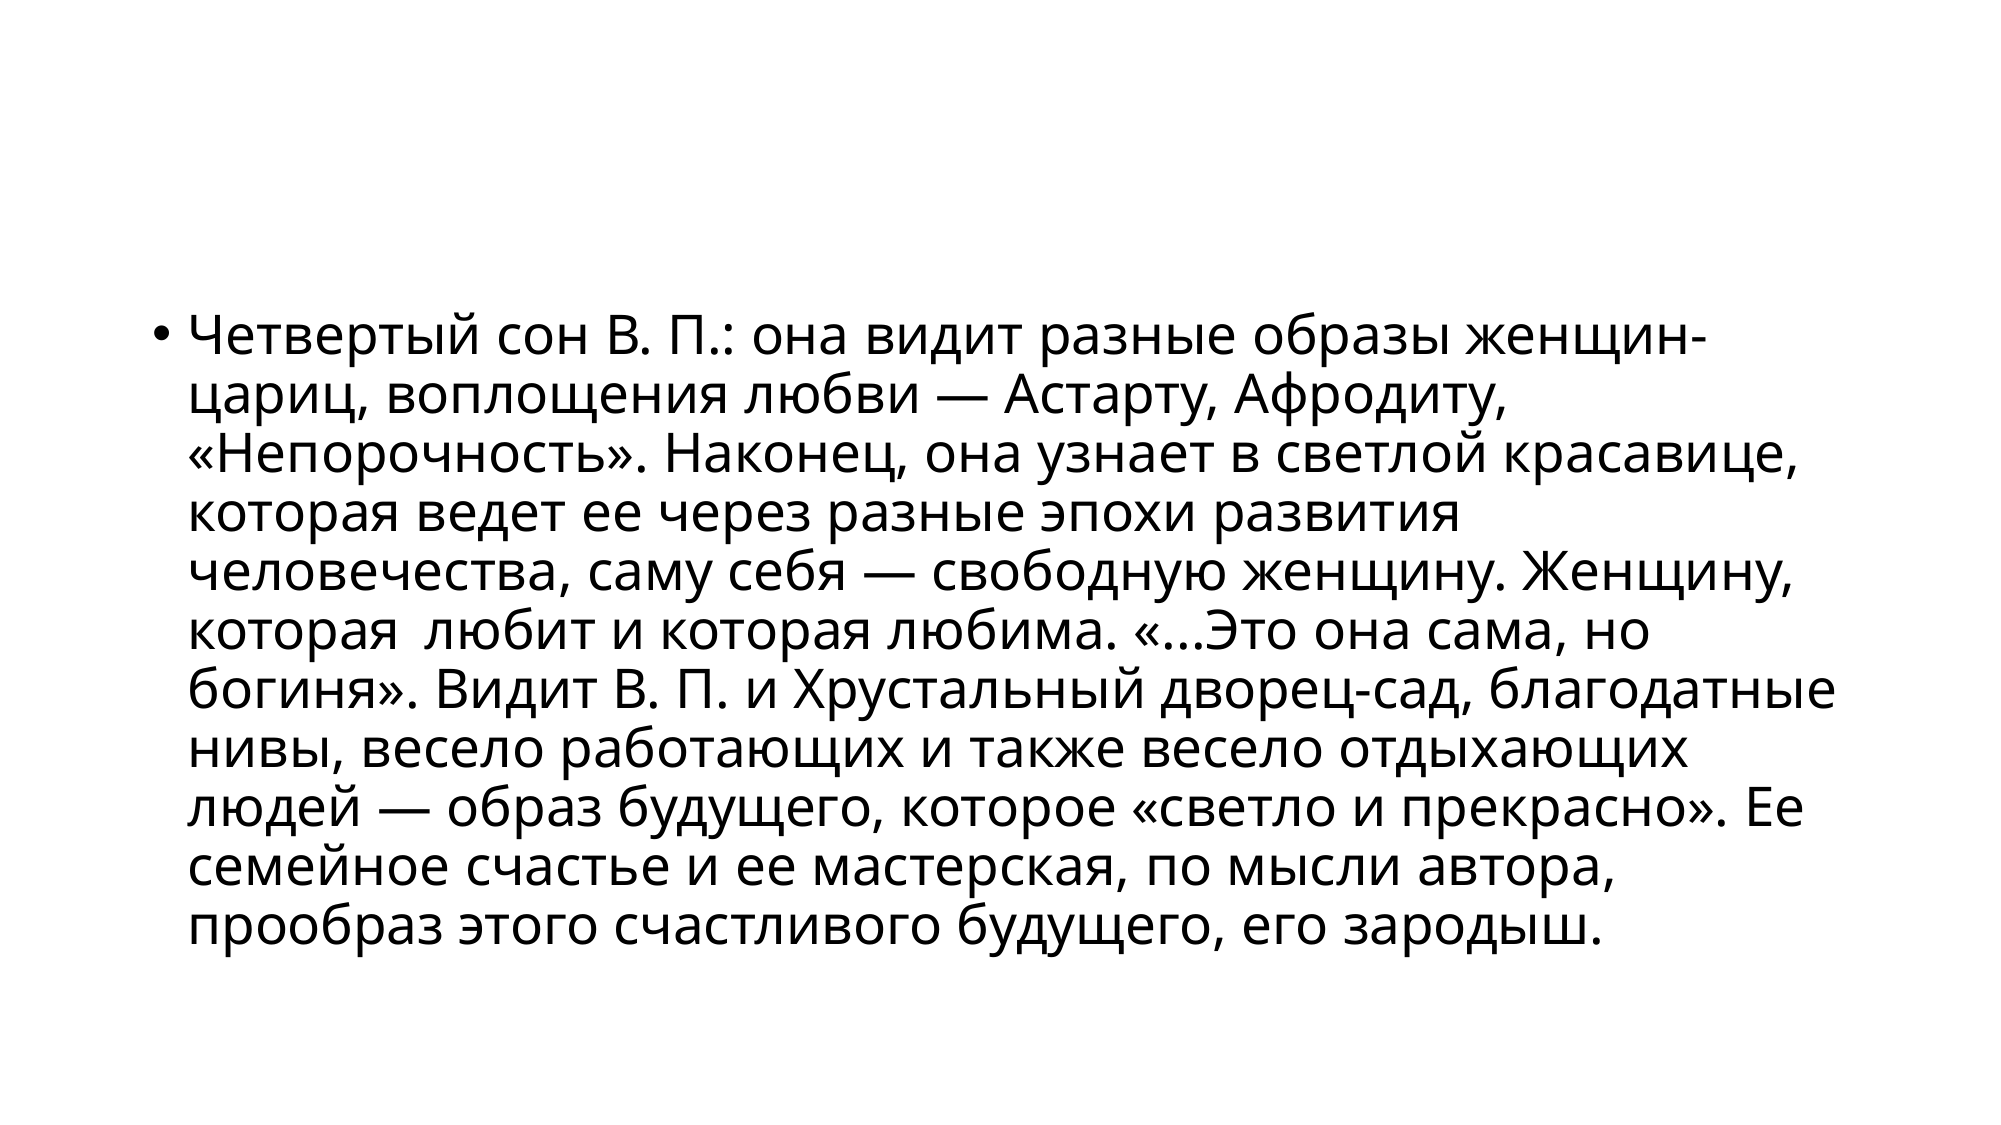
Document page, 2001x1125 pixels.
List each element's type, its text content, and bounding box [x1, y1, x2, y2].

list Четвертый сон В. П.: она видит разные образы женщин-цариц, воплощения любви — Астарту, Афродиту, «Непорочность». Наконец, она узнает в светлой красавице, которая ведет ее через разные эпохи развития человечества, саму себя — свободную женщину. Женщину, которая любит и которая любима. «...Это она сама, но богиня». Видит В. П. и Хрустальный дворец-сад, благодатные нивы, весело работающих и также весело отдыхающих людей — образ будущего, которое «светло и прекрасно». Ее семейное счастье и ее мастерская, по мысли автора, прообраз этого счастливого будущего, его зародыш. [137, 299, 1863, 1014]
